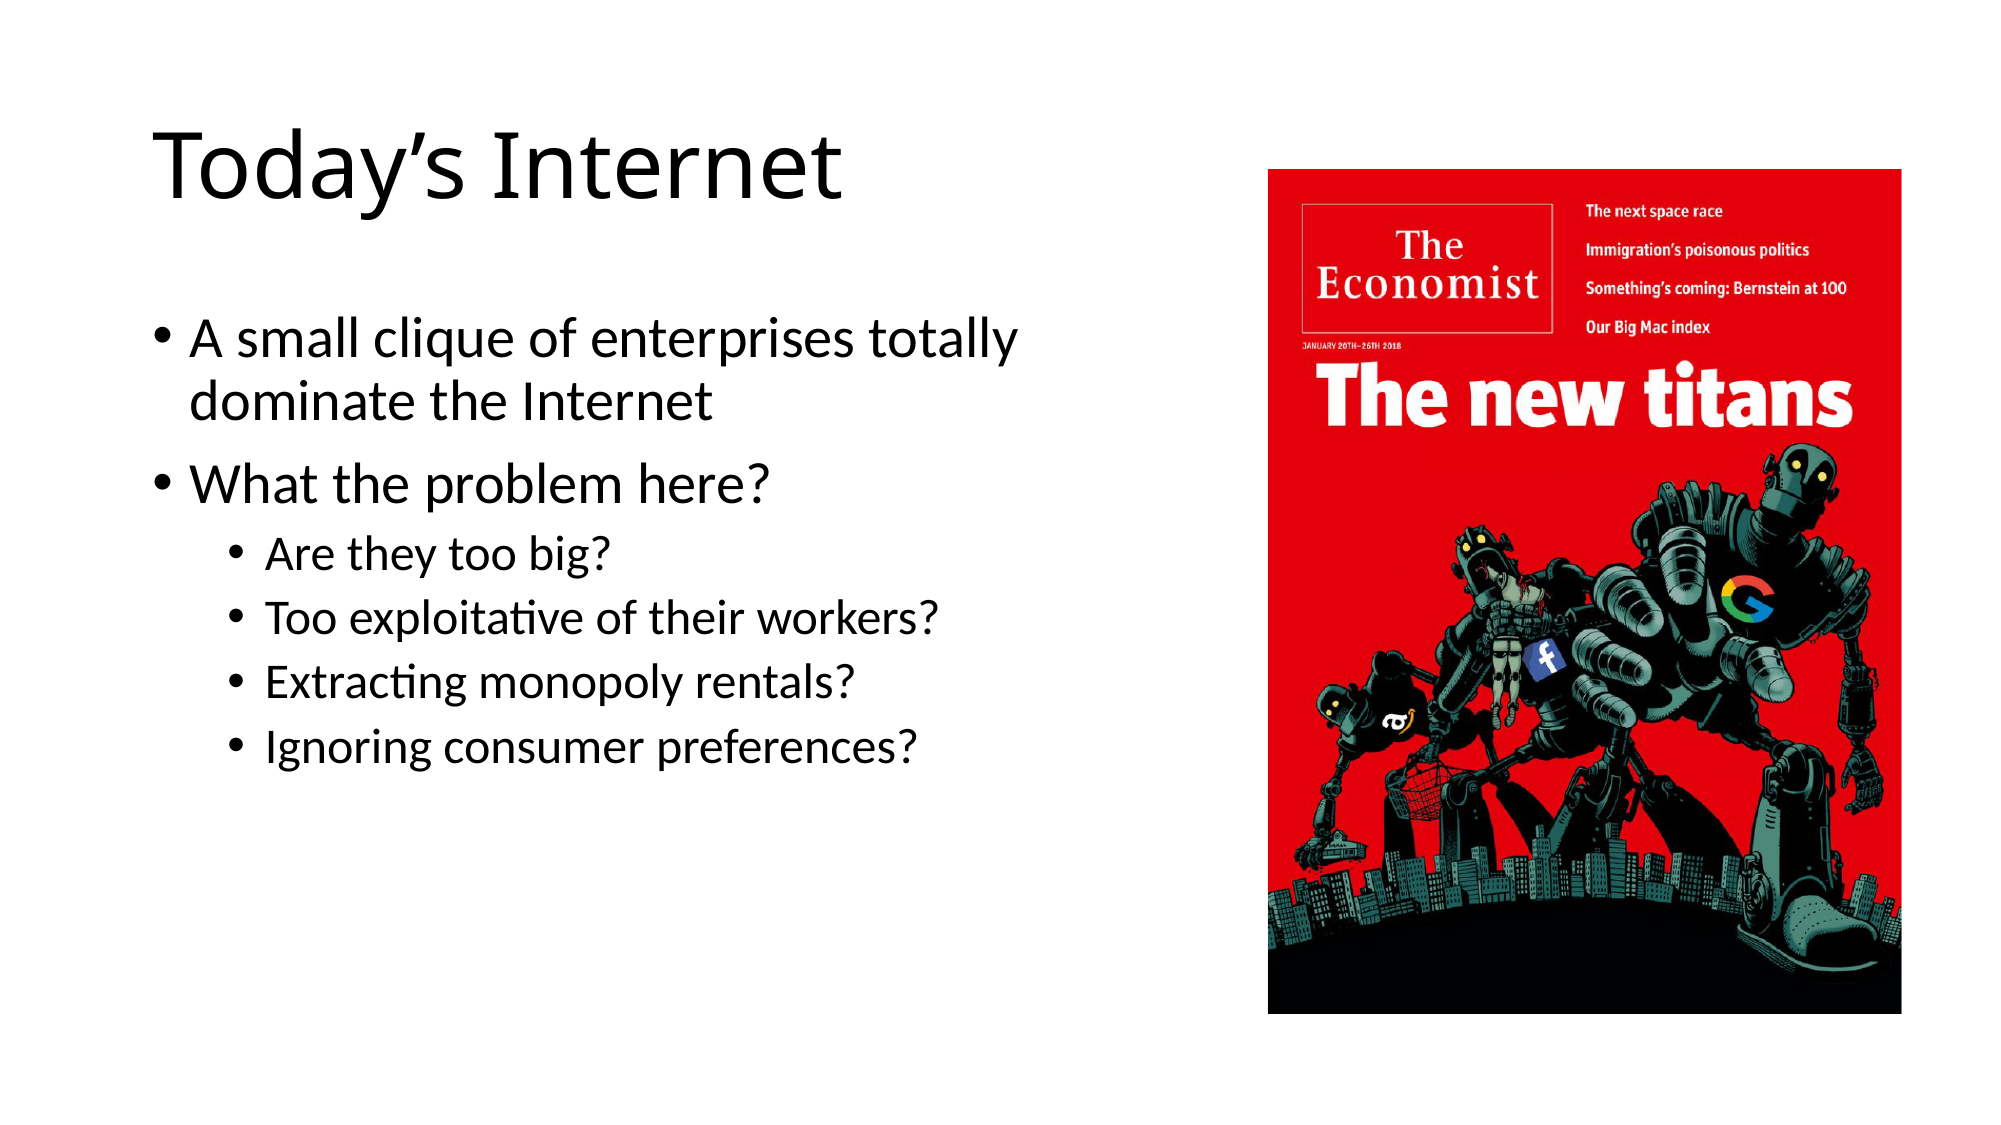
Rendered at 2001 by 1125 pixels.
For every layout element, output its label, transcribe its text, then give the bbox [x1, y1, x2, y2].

list A small clique of enterprises totally dominate the Internet What the problem here? Are they too big? Too exploitative of their workers? Extracting monopoly rentals? Ignoring consumer preferences? [137, 299, 1212, 1014]
picture [1267, 169, 1902, 1014]
title Today’s Internet [137, 59, 1863, 278]
